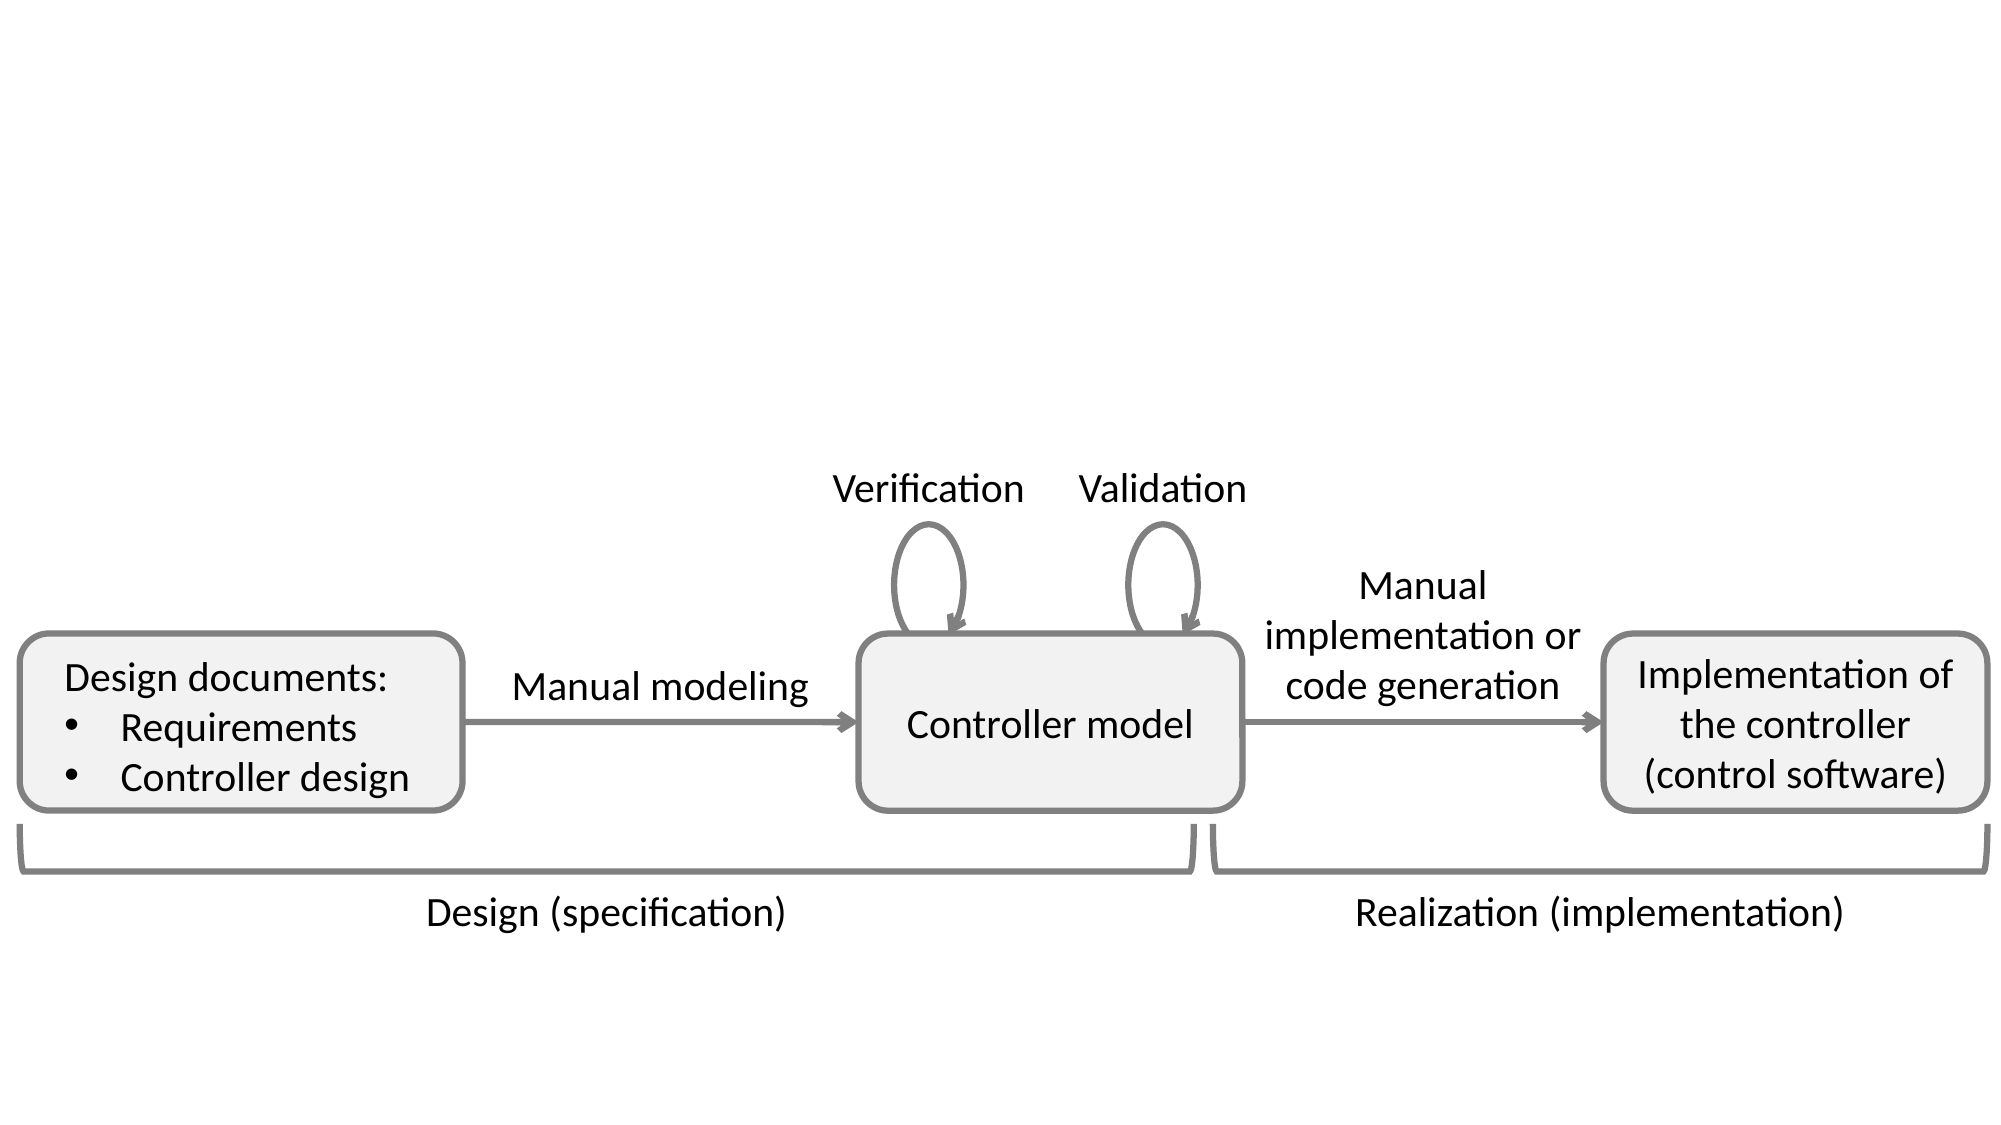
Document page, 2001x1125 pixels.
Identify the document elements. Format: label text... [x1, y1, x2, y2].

text_box Manual modeling [462, 651, 859, 717]
text_box Implementation of the controller (control software) [1602, 632, 1989, 812]
text_box [1127, 523, 1199, 635]
text_box [18, 823, 1195, 873]
text_box Controller model [857, 632, 1244, 812]
text_box Realization (implementation) [1212, 877, 1988, 942]
text_box Design documents: Requirements Controller design [18, 632, 464, 812]
text_box Verification [817, 453, 1040, 519]
text_box [893, 523, 965, 635]
text_box Design (specification) [19, 877, 1194, 942]
text_box Manual implementation or code generation [1242, 550, 1604, 715]
text_box [1211, 823, 1989, 873]
text_box Validation [1063, 453, 1263, 519]
